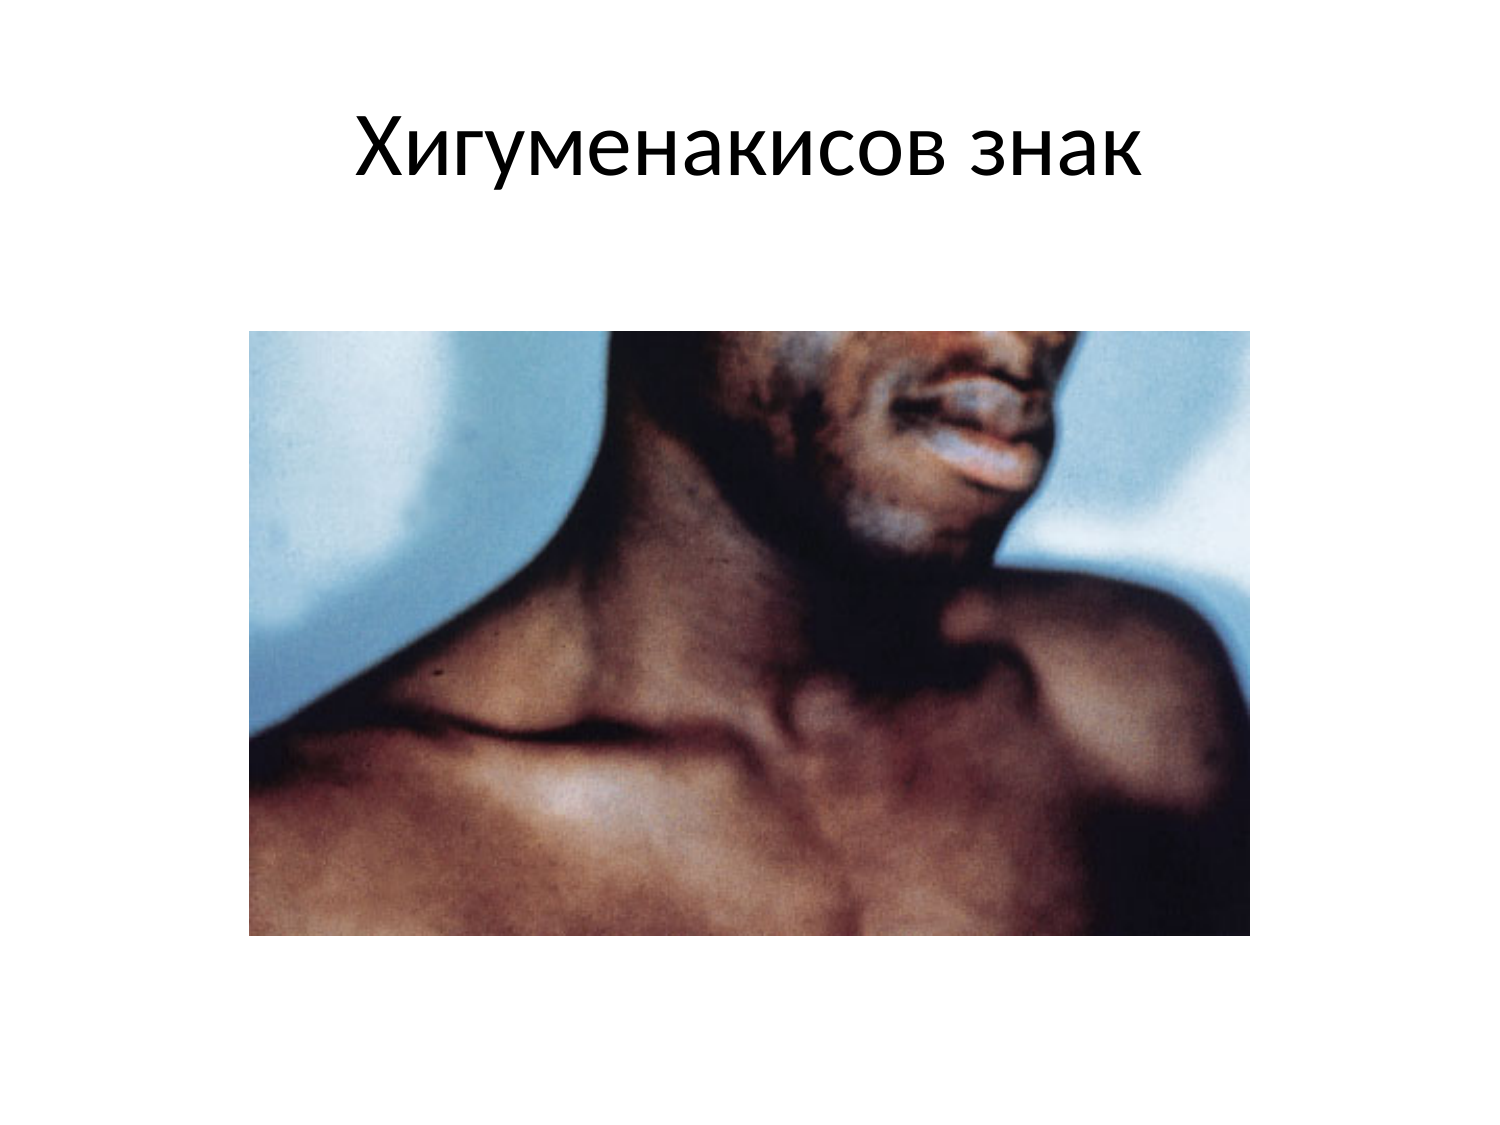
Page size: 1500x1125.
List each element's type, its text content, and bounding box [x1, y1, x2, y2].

title Хигуменакисов знак [75, 45, 1425, 233]
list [249, 331, 1251, 937]
